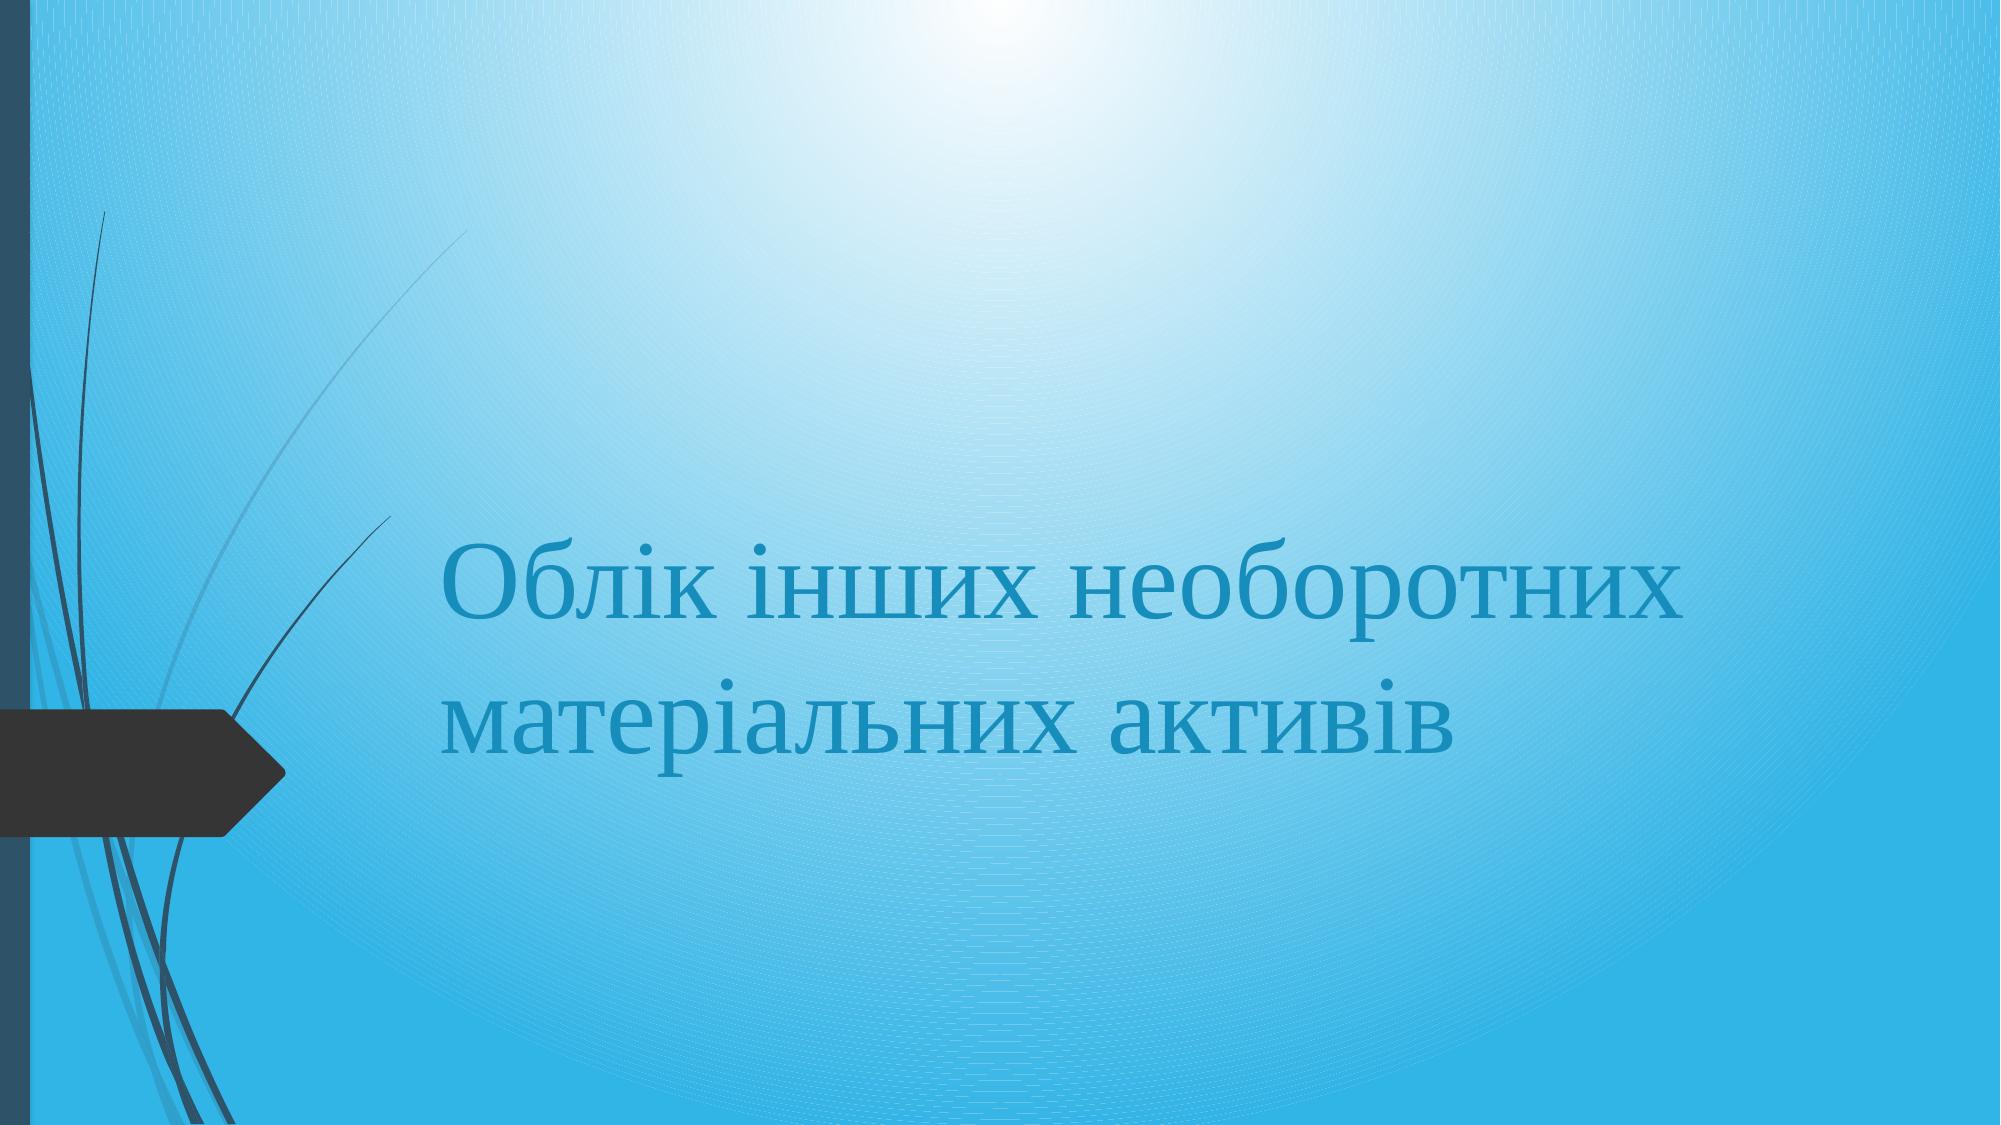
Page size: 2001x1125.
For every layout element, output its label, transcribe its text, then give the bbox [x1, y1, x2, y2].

title Облік інших необоротних матеріальних активів [424, 412, 1888, 784]
